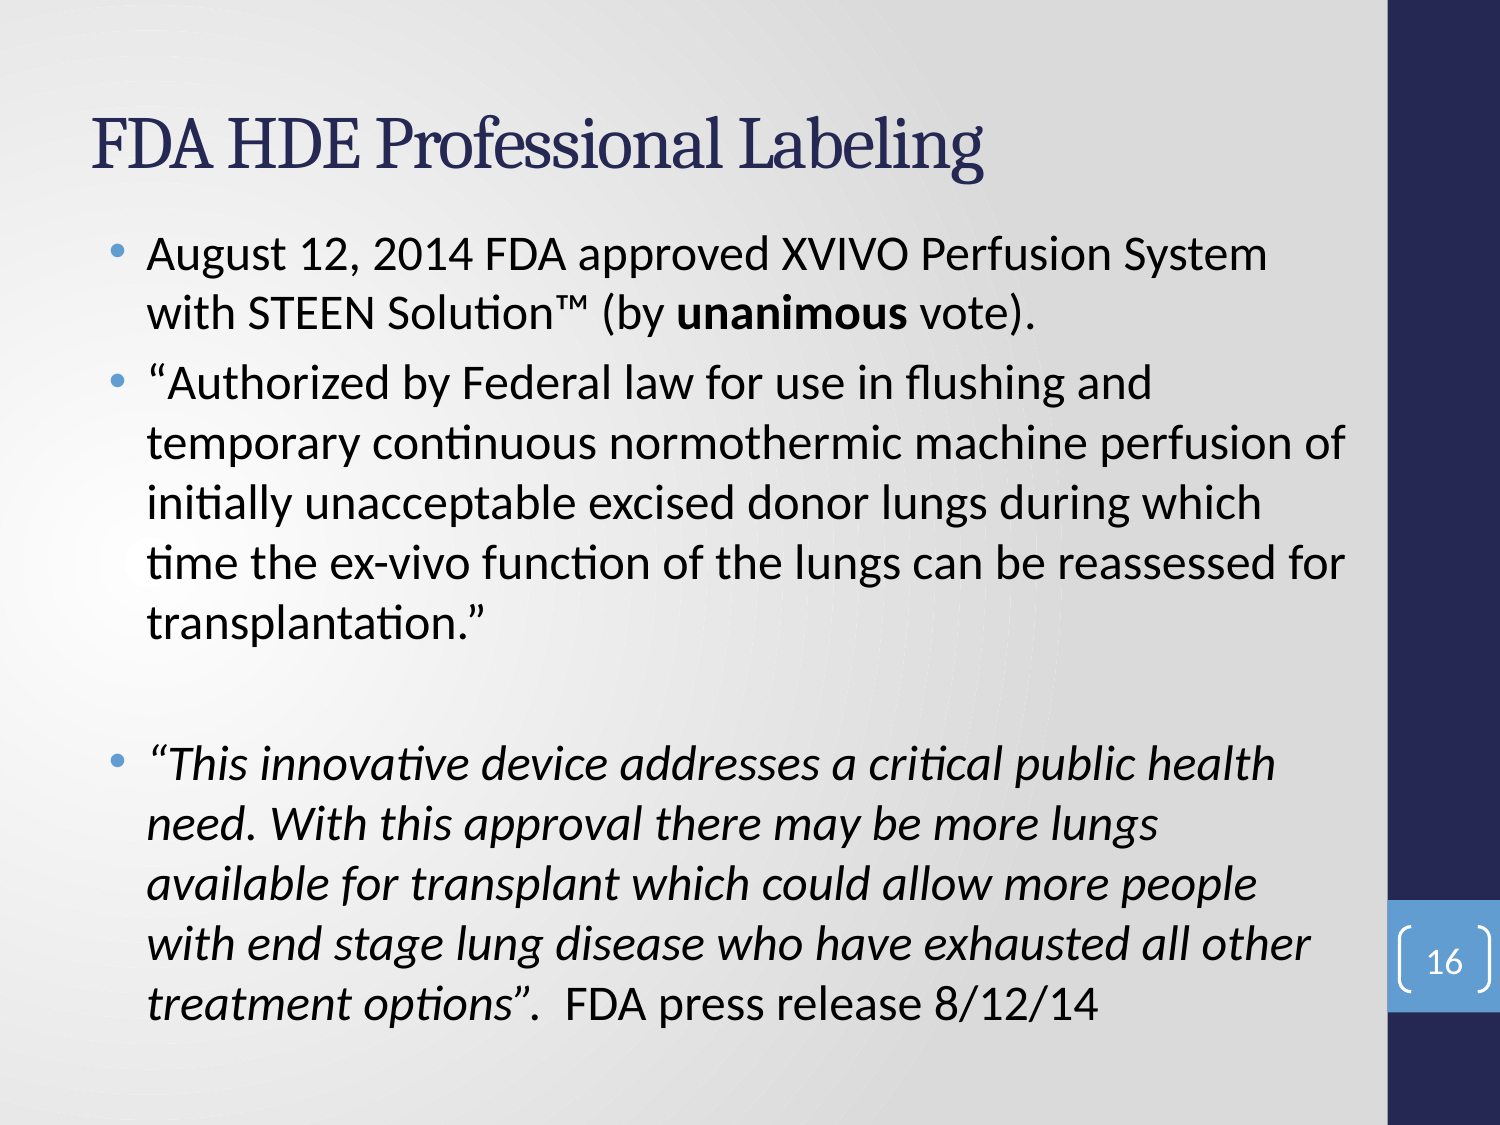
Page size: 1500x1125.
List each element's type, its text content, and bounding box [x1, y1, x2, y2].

slide_number 16 [1397, 925, 1492, 994]
list August 12, 2014 FDA approved XVIVO Perfusion System with STEEN Solution™ (by unanimous vote). “Authorized by Federal law for use in flushing and temporary continuous normothermic machine perfusion of initially unacceptable excised donor lungs during which time the ex-vivo function of the lungs can be reassessed for transplantation.” “This innovative device addresses a critical public health need. With this approval there may be more lungs available for transplant which could allow more people with end stage lung disease who have exhausted all other treatment options”. FDA press release 8/12/14 [75, 212, 1363, 1050]
title FDA HDE Professional Labeling [75, 45, 1325, 212]
